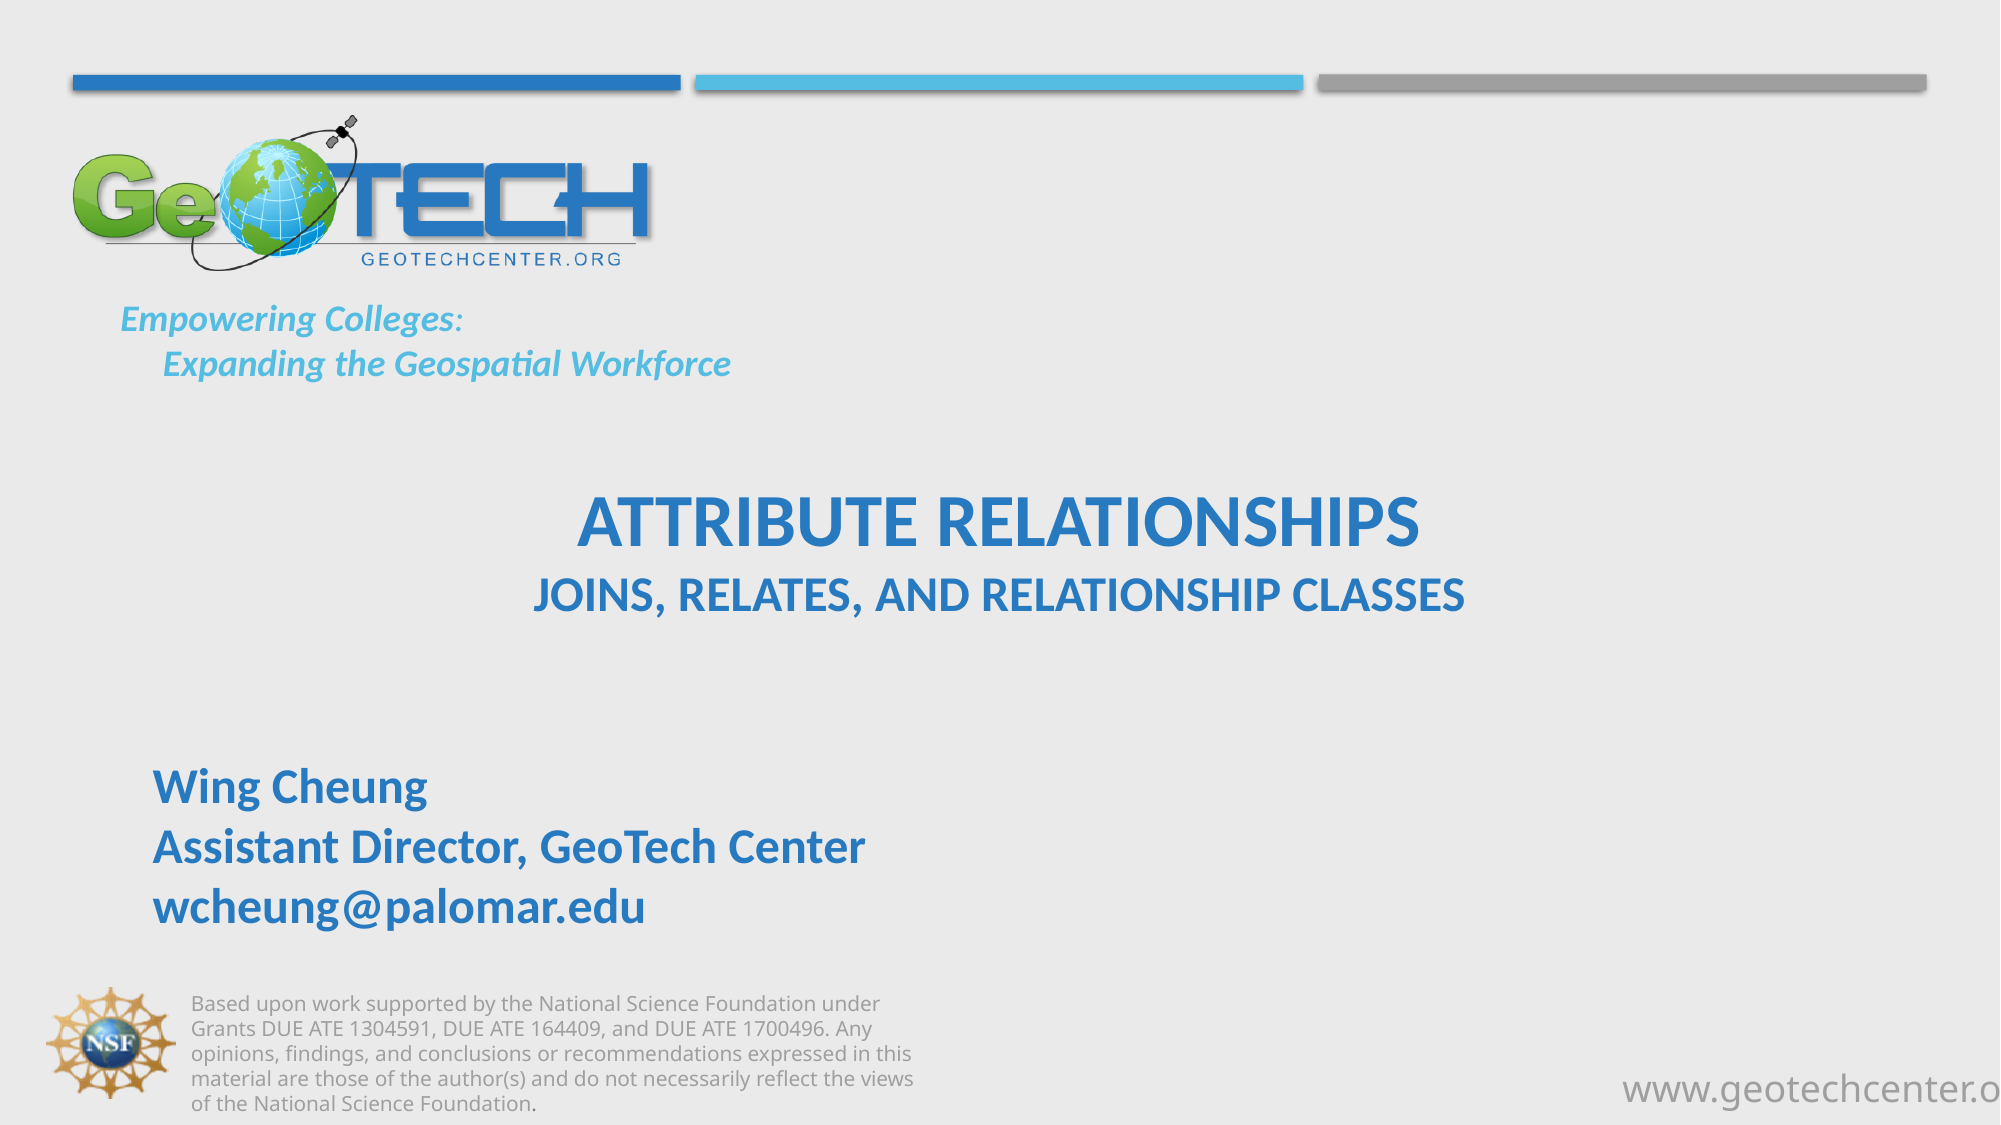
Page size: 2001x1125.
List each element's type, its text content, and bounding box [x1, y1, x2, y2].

text_box www.geotechcenter.org [1607, 1057, 2000, 1117]
text_box Based upon work supported by the National Science Foundation under Grants DUE ATE 1304591, DUE ATE 164409, and DUE ATE 1700496. Any opinions, findings, and conclusions or recommendations expressed in this material are those of the author(s) and do not necessarily reflect the views of the National Science Foundation. [176, 982, 937, 1123]
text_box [68, 115, 806, 393]
picture [45, 987, 177, 1100]
title Attribute Relationships Joins, Relates, and relationship Classes [95, 383, 1905, 629]
text_box Wing Cheung Assistant Director, GeoTech Center wcheung@palomar.edu [137, 746, 899, 962]
